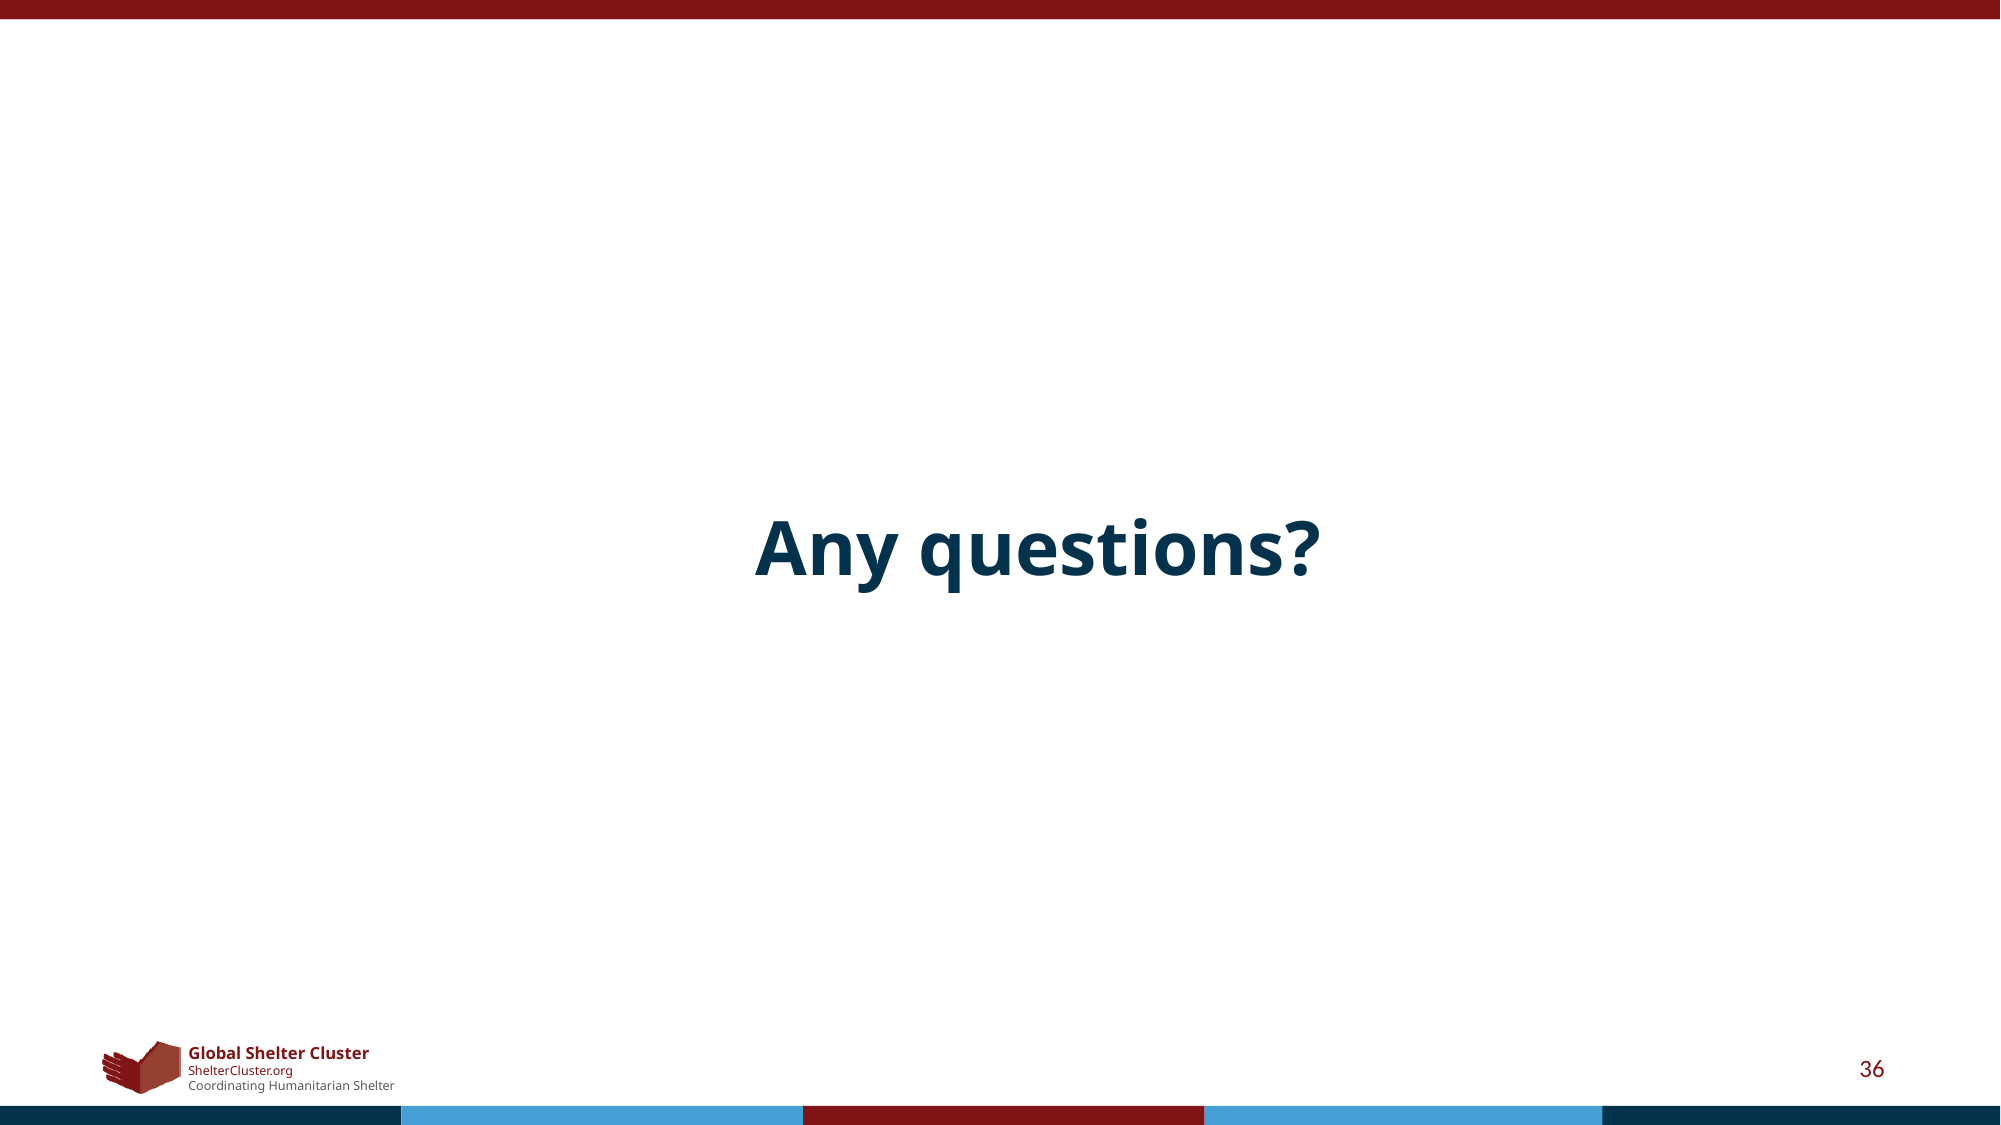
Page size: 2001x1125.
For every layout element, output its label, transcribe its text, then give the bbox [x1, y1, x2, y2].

slide_number 36 [1433, 1037, 1900, 1098]
title Any questions? [138, 451, 1939, 640]
picture [102, 1041, 181, 1094]
